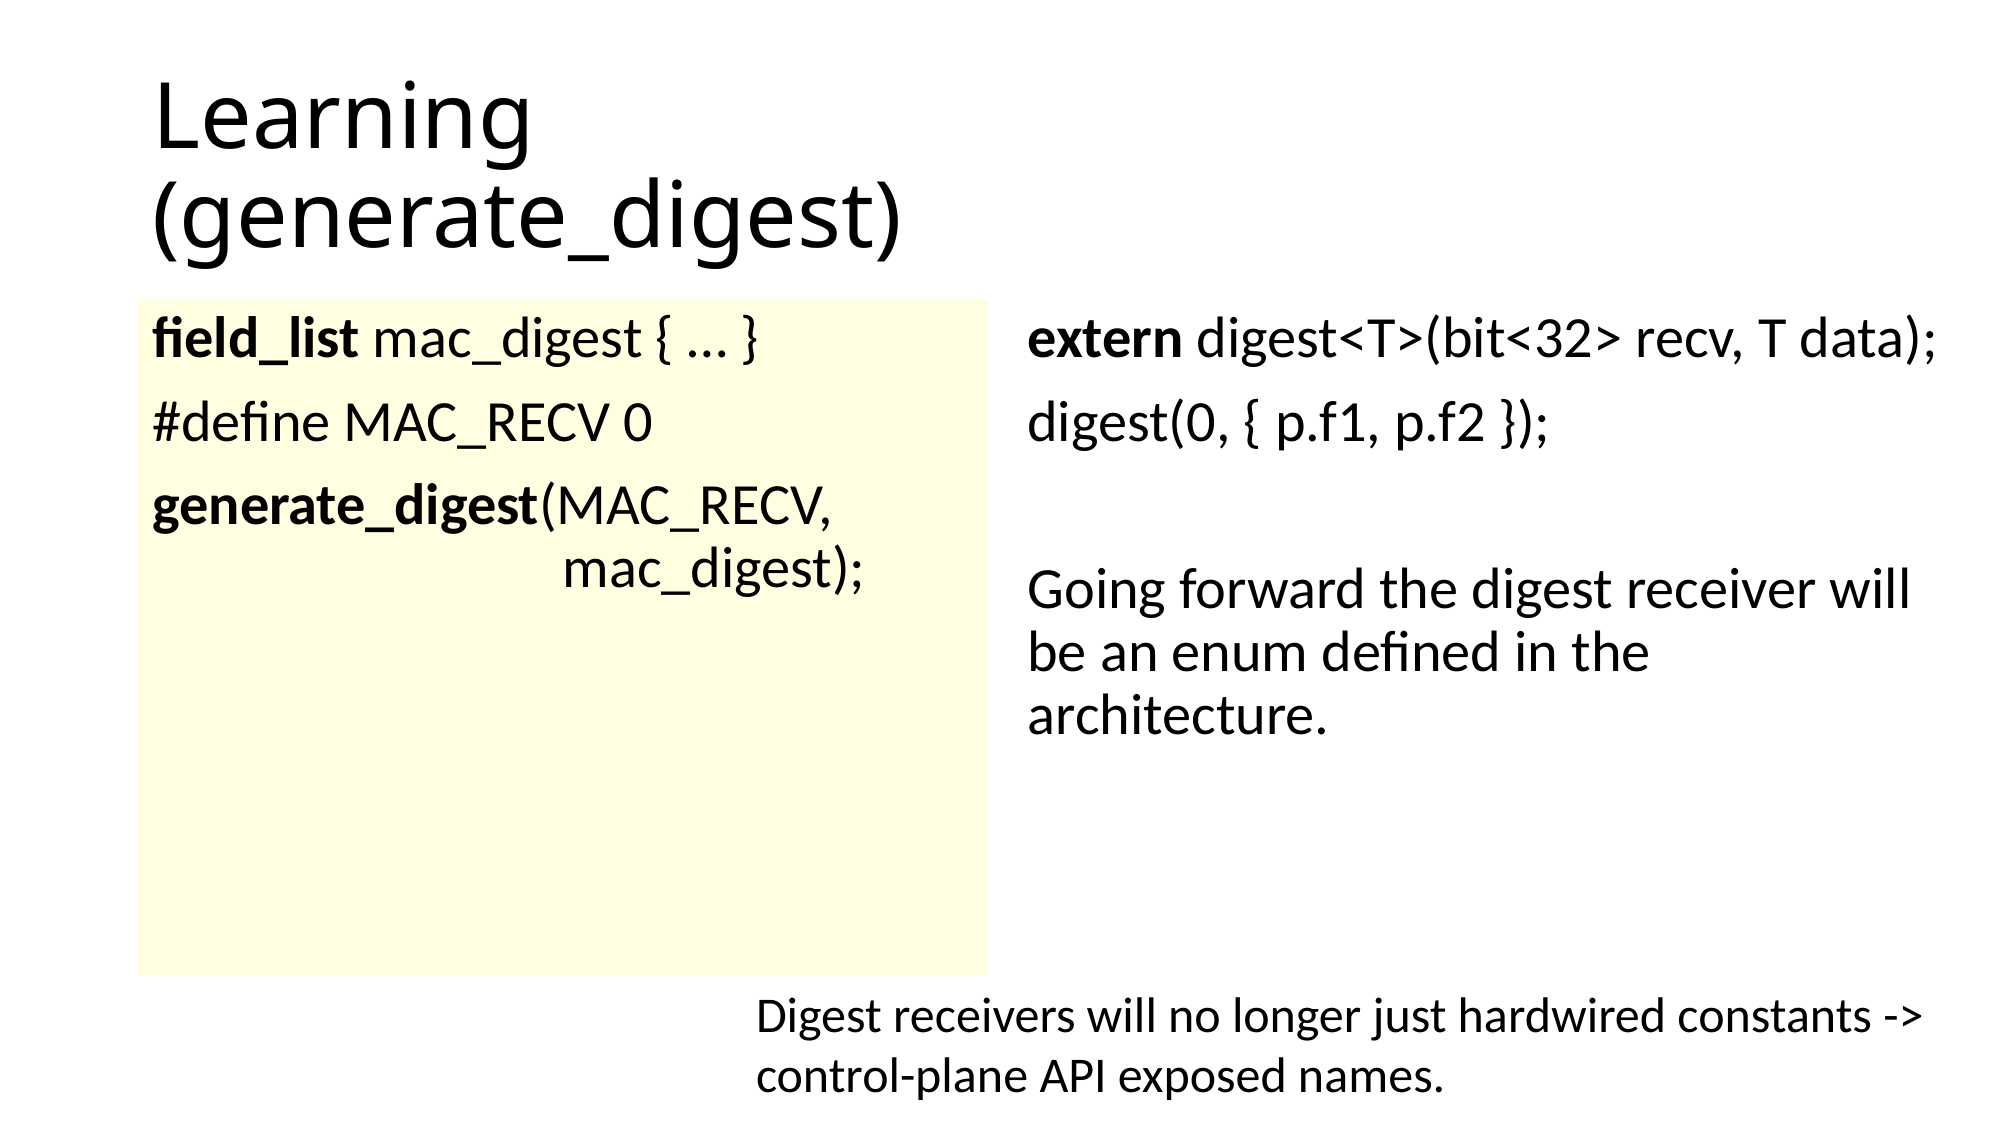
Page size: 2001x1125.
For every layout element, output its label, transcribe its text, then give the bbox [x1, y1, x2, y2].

title Learning (generate_digest) [137, 59, 1863, 278]
list field_list mac_digest { … } #define MAC_RECV 0 generate_digest(MAC_RECV, mac_digest); [137, 299, 988, 976]
list extern digest<T>(bit<32> recv, T data); digest(0, { p.f1, p.f2 }); Going forward the digest receiver will be an enum defined in the architecture. [1012, 299, 1960, 975]
text_box Digest receivers will no longer just hardwired constants -> control-plane API exposed names. [741, 975, 2000, 1111]
